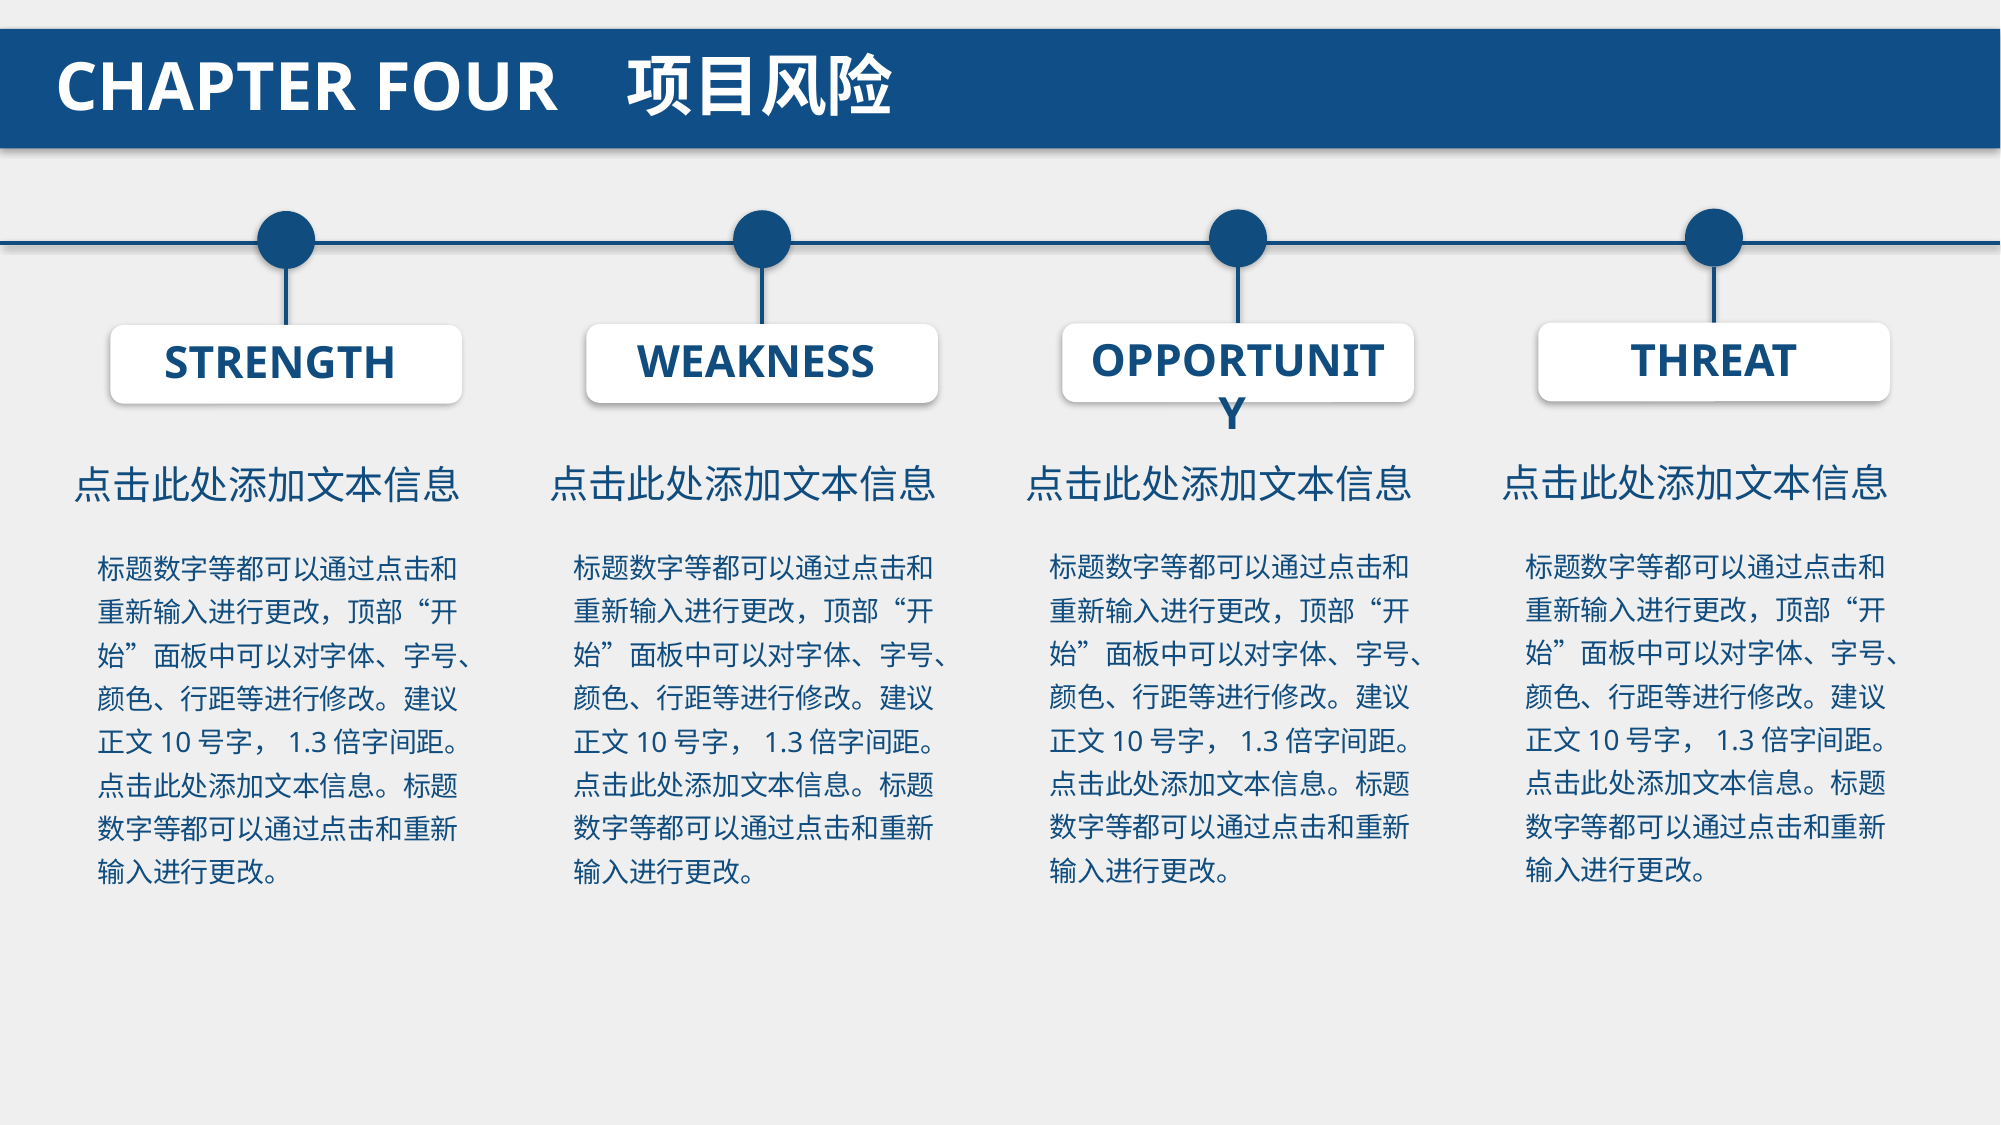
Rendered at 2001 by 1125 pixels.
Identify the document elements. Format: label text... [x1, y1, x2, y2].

text_box 标题数字等都可以通过点击和重新输入进行更改，顶部“开始”面板中可以对字体、字号、颜色、行距等进行修改。建议正文10号字，1.3倍字间距。点击此处添加文本信息。标题数字等都可以通过点击和重新输入进行更改。 [82, 534, 490, 896]
text_box 点击此处添加文本信息 [1010, 451, 1428, 514]
text_box [1684, 207, 1744, 242]
text_box THREAT [1538, 324, 1890, 393]
text_box 标题数字等都可以通过点击和重新输入进行更改，顶部“开始”面板中可以对字体、字号、颜色、行距等进行修改。建议正文10号字，1.3倍字间距。点击此处添加文本信息。标题数字等都可以通过点击和重新输入进行更改。 [558, 533, 966, 895]
text_box 标题数字等都可以通过点击和重新输入进行更改，顶部“开始”面板中可以对字体、字号、颜色、行距等进行修改。建议正文10号字，1.3倍字间距。点击此处添加文本信息。标题数字等都可以通过点击和重新输入进行更改。 [1510, 531, 1918, 894]
text_box [1538, 331, 1891, 403]
text_box [1208, 208, 1268, 242]
text_box WEAKNESS [586, 325, 938, 394]
text_box [1213, 255, 1263, 268]
text_box [732, 209, 792, 242]
text_box 点击此处添加文本信息 [534, 452, 952, 515]
text_box [0, 28, 2001, 149]
text_box [256, 210, 316, 242]
text_box 点击此处添加文本信息 [58, 453, 476, 515]
text_box [737, 255, 788, 269]
text_box CHAPTER FOUR 项目风险 [40, 36, 1029, 132]
text_box [1689, 255, 1738, 268]
text_box [586, 333, 939, 404]
text_box OPPORTUNITY [1062, 324, 1414, 447]
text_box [110, 324, 463, 404]
text_box 标题数字等都可以通过点击和重新输入进行更改，顶部“开始”面板中可以对字体、字号、颜色、行距等进行修改。建议正文10号字，1.3倍字间距。点击此处添加文本信息。标题数字等都可以通过点击和重新输入进行更改。 [1034, 532, 1442, 895]
text_box 点击此处添加文本信息 [1486, 451, 1904, 513]
text_box [260, 255, 312, 270]
